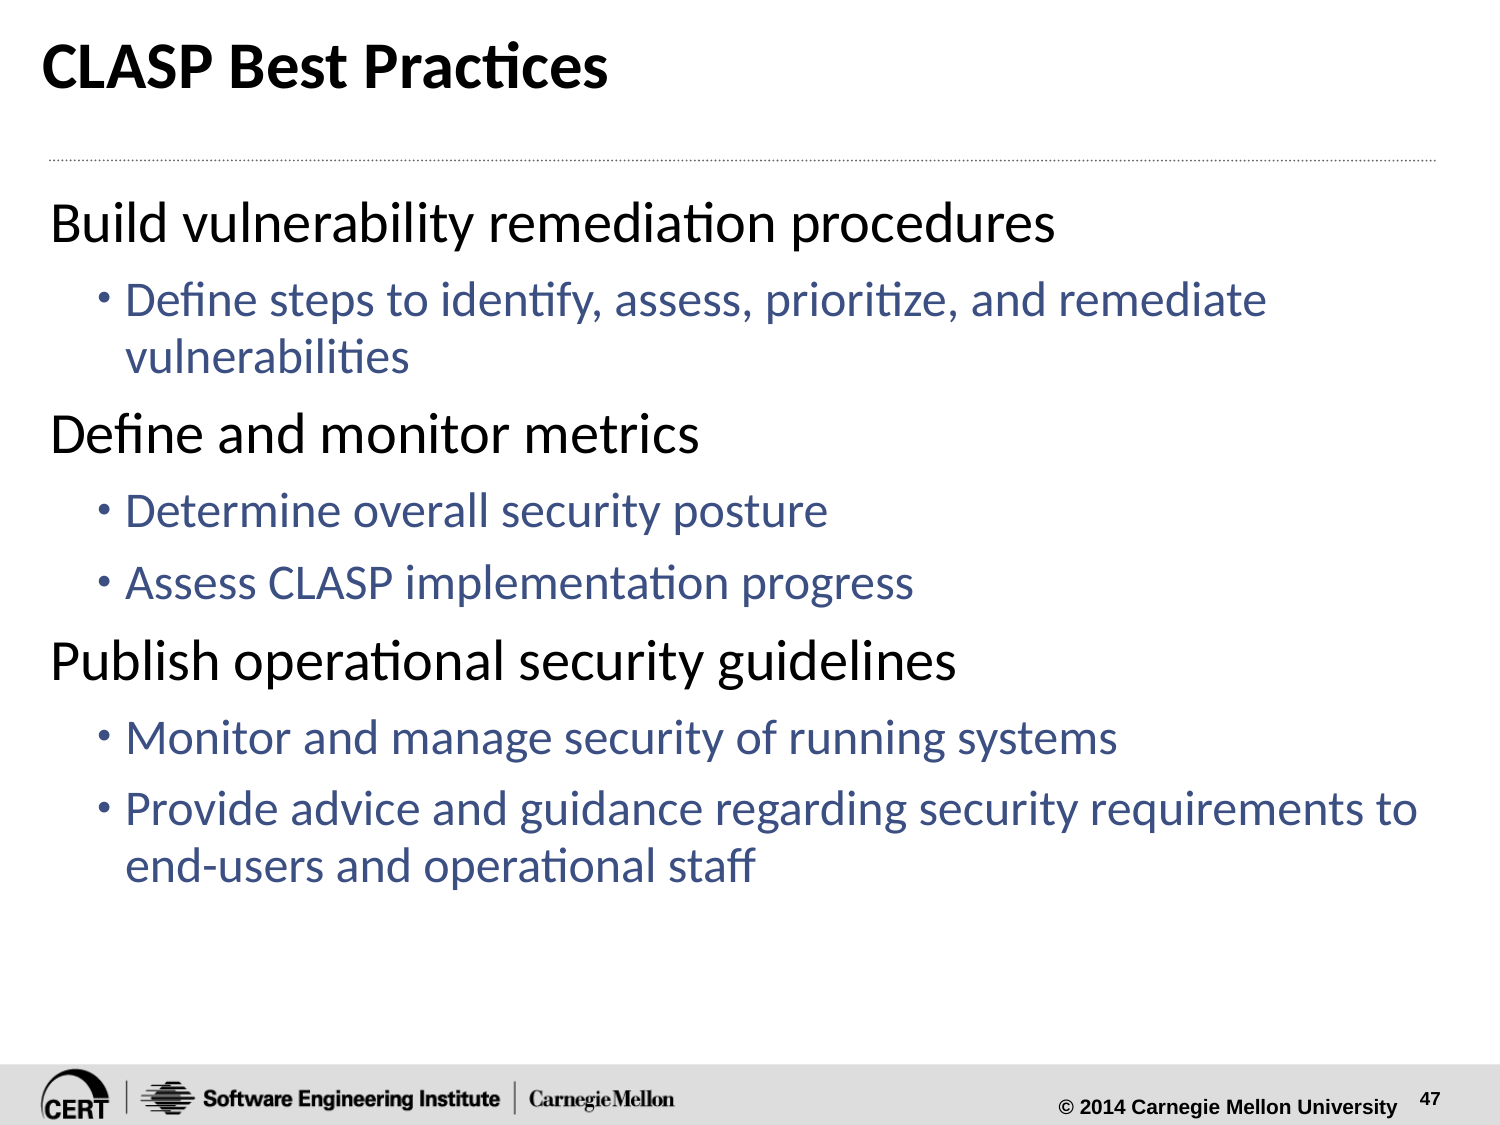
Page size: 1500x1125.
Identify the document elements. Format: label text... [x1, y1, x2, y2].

title CLASP Best Practices [42, 37, 1434, 155]
picture [24, 1065, 688, 1125]
list Build vulnerability remediation procedures Define steps to identify, assess, prioritize, and remediate vulnerabilities Define and monitor metrics Determine overall security posture Assess CLASP implementation progress Publish operational security guidelines Monitor and manage security of running systems Provide advice and guidance regarding security requirements to end-users and operational staff [49, 187, 1438, 1001]
